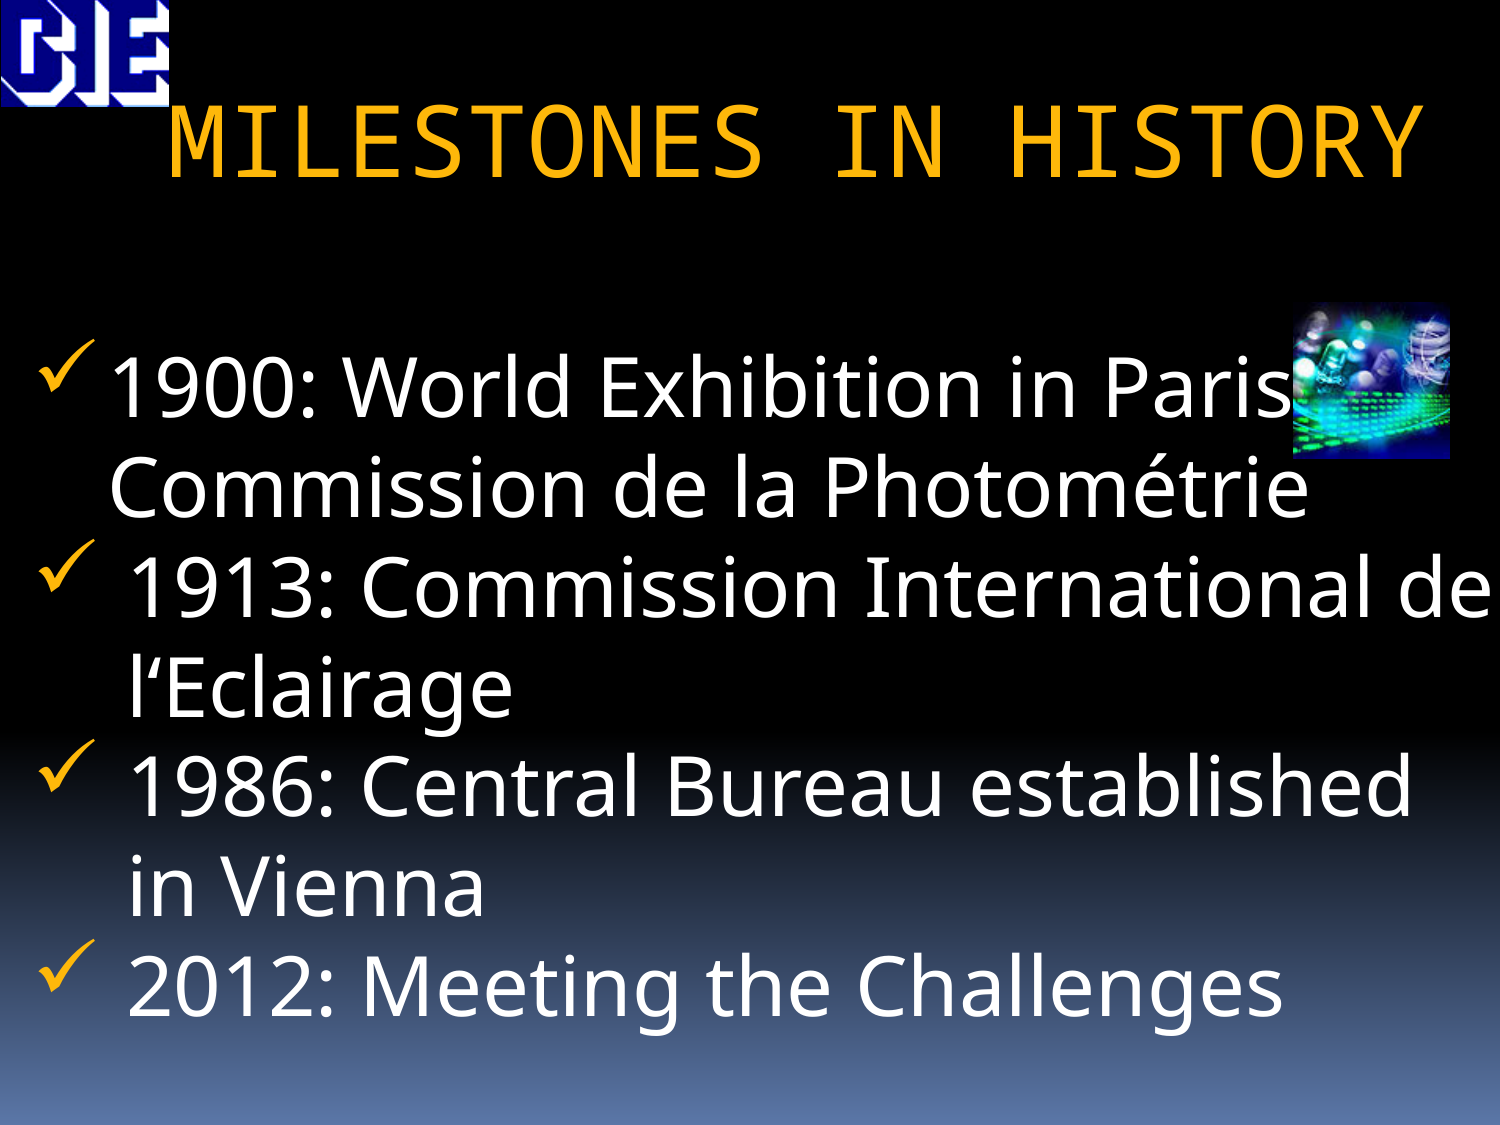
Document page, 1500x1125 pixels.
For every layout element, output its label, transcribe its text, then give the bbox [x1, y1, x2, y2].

picture [1292, 302, 1450, 460]
text_box 1900: World Exhibition in Paris-Commission de la Photométrie 1913: Commission International de l‘Eclairage 1986: Central Bureau established in Vienna 2012: Meeting the Challenges [17, 326, 1500, 1041]
text_box MILESTONES IN HISTORY [152, 70, 1442, 205]
